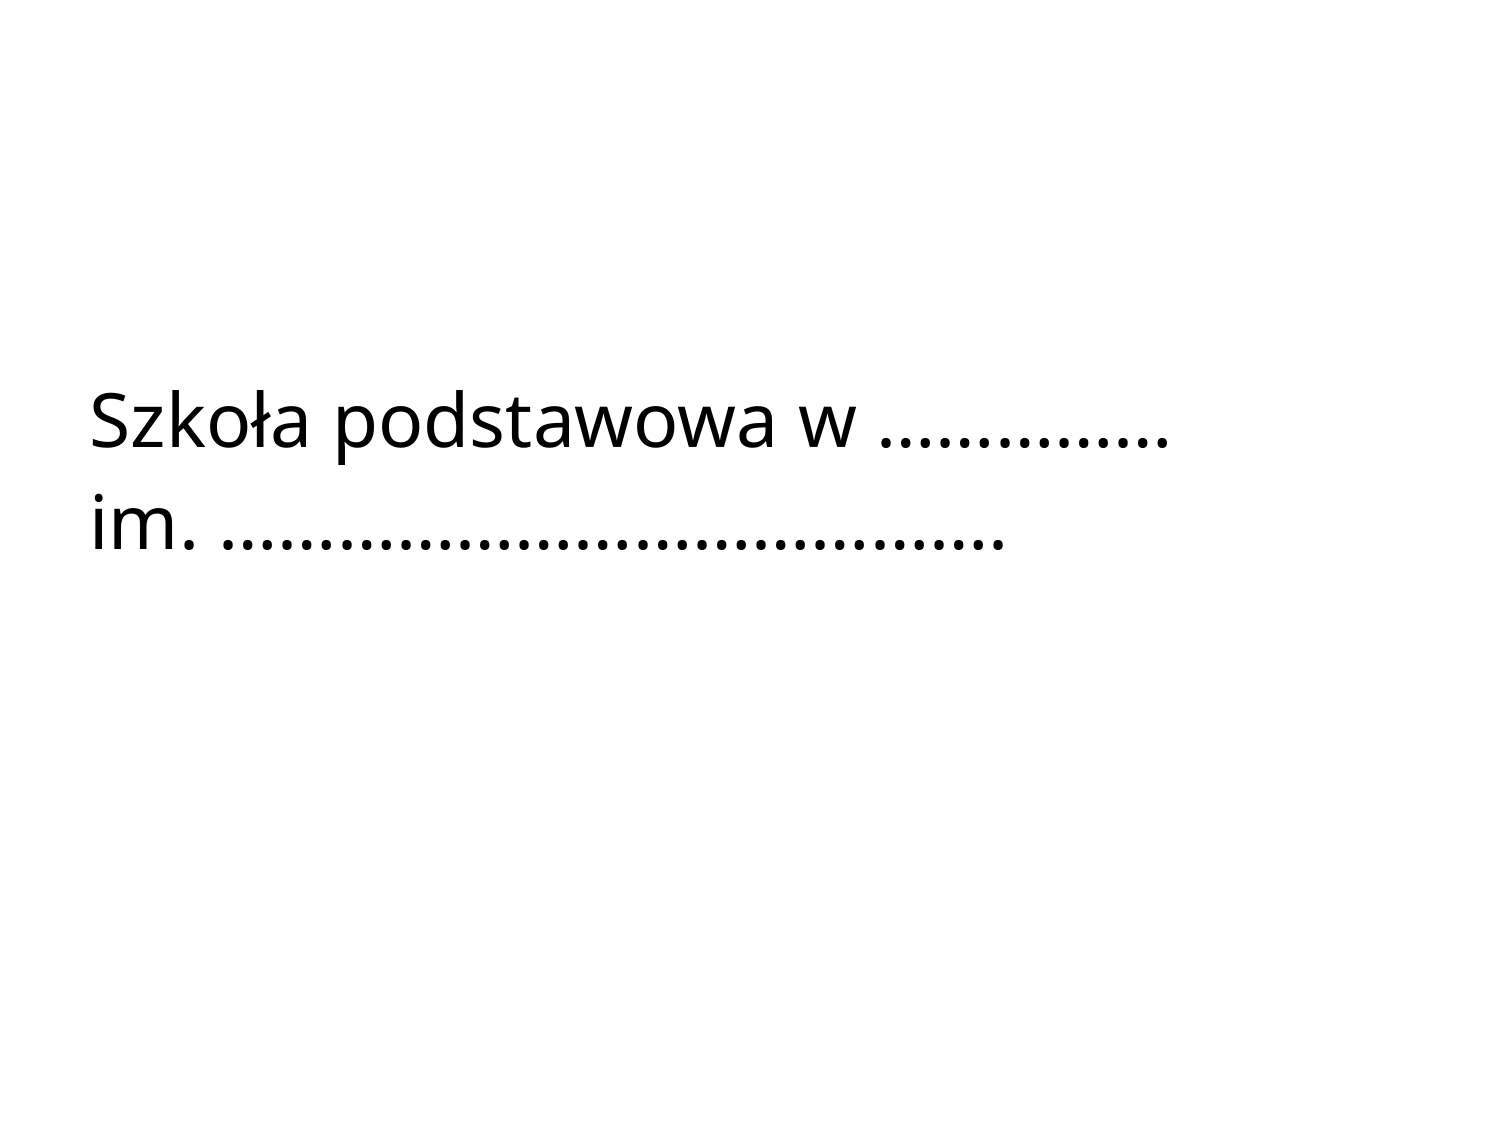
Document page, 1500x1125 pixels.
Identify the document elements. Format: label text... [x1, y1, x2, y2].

list Szkoła podstawowa w …………… im. …………………………………. [75, 262, 1300, 1062]
